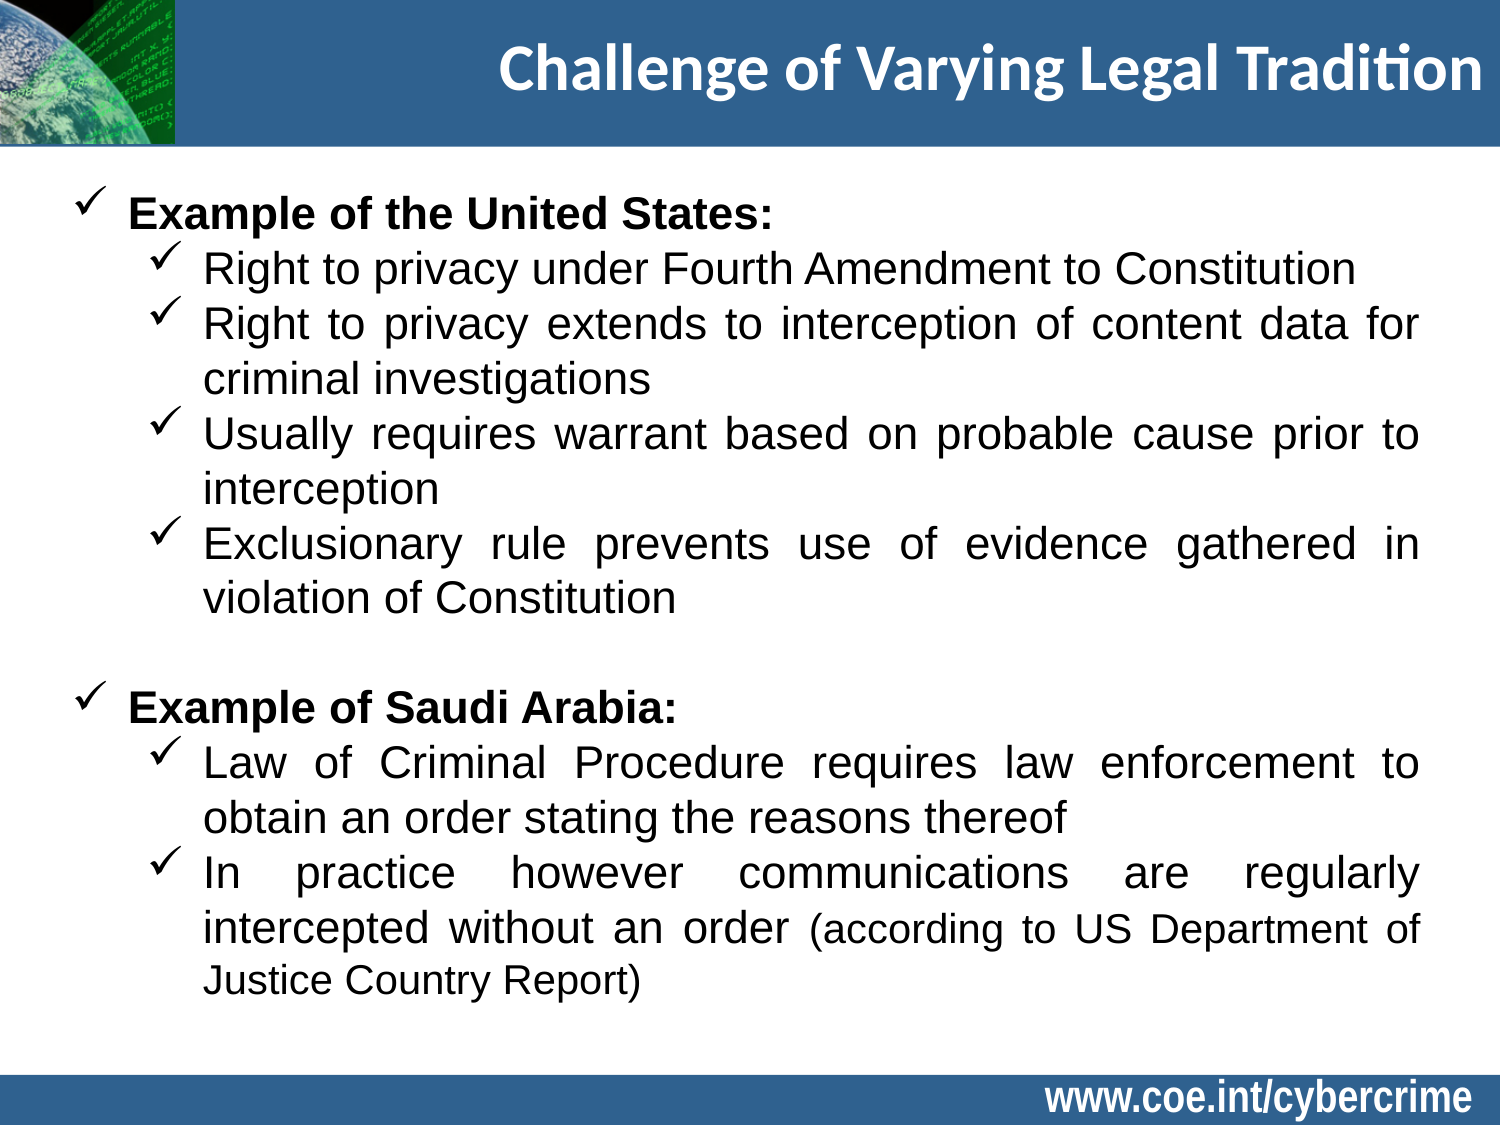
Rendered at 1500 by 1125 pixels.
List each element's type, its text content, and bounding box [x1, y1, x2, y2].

picture [0, 0, 175, 144]
text_box Example of the United States: Right to privacy under Fourth Amendment to Constitution Right to privacy extends to interception of content data for criminal investigations Usually requires warrant based on probable cause prior to interception Exclusionary rule prevents use of evidence gathered in violation of Constitution Example of Saudi Arabia: Law of Criminal Procedure requires law enforcement to obtain an order stating the reasons thereof In practice however communications are regularly intercepted without an order (according to US Department of Justice Country Report) [56, 175, 1436, 1011]
text_box [0, 1073, 1030, 1125]
text_box Challenge of Varying Legal Tradition [177, 0, 1500, 149]
text_box www.coe.int/cybercrime [1030, 1059, 1500, 1125]
